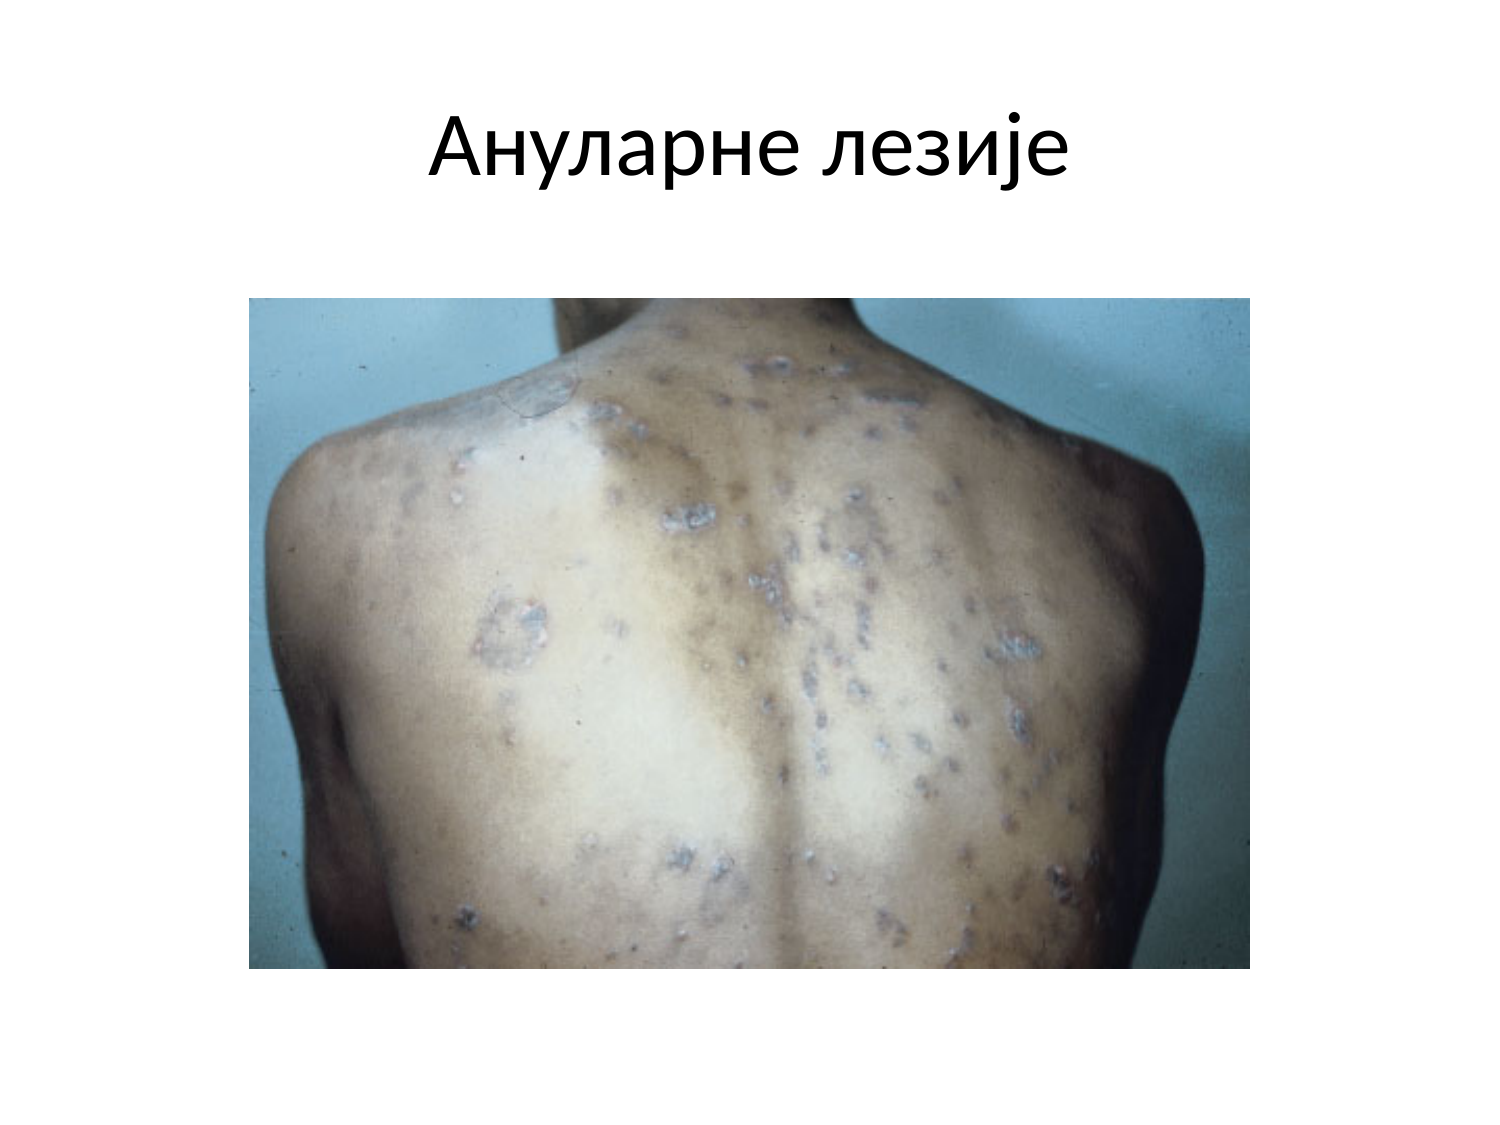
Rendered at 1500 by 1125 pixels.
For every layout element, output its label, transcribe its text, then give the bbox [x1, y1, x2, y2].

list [249, 298, 1251, 970]
title Ануларне лезије [75, 45, 1425, 233]
